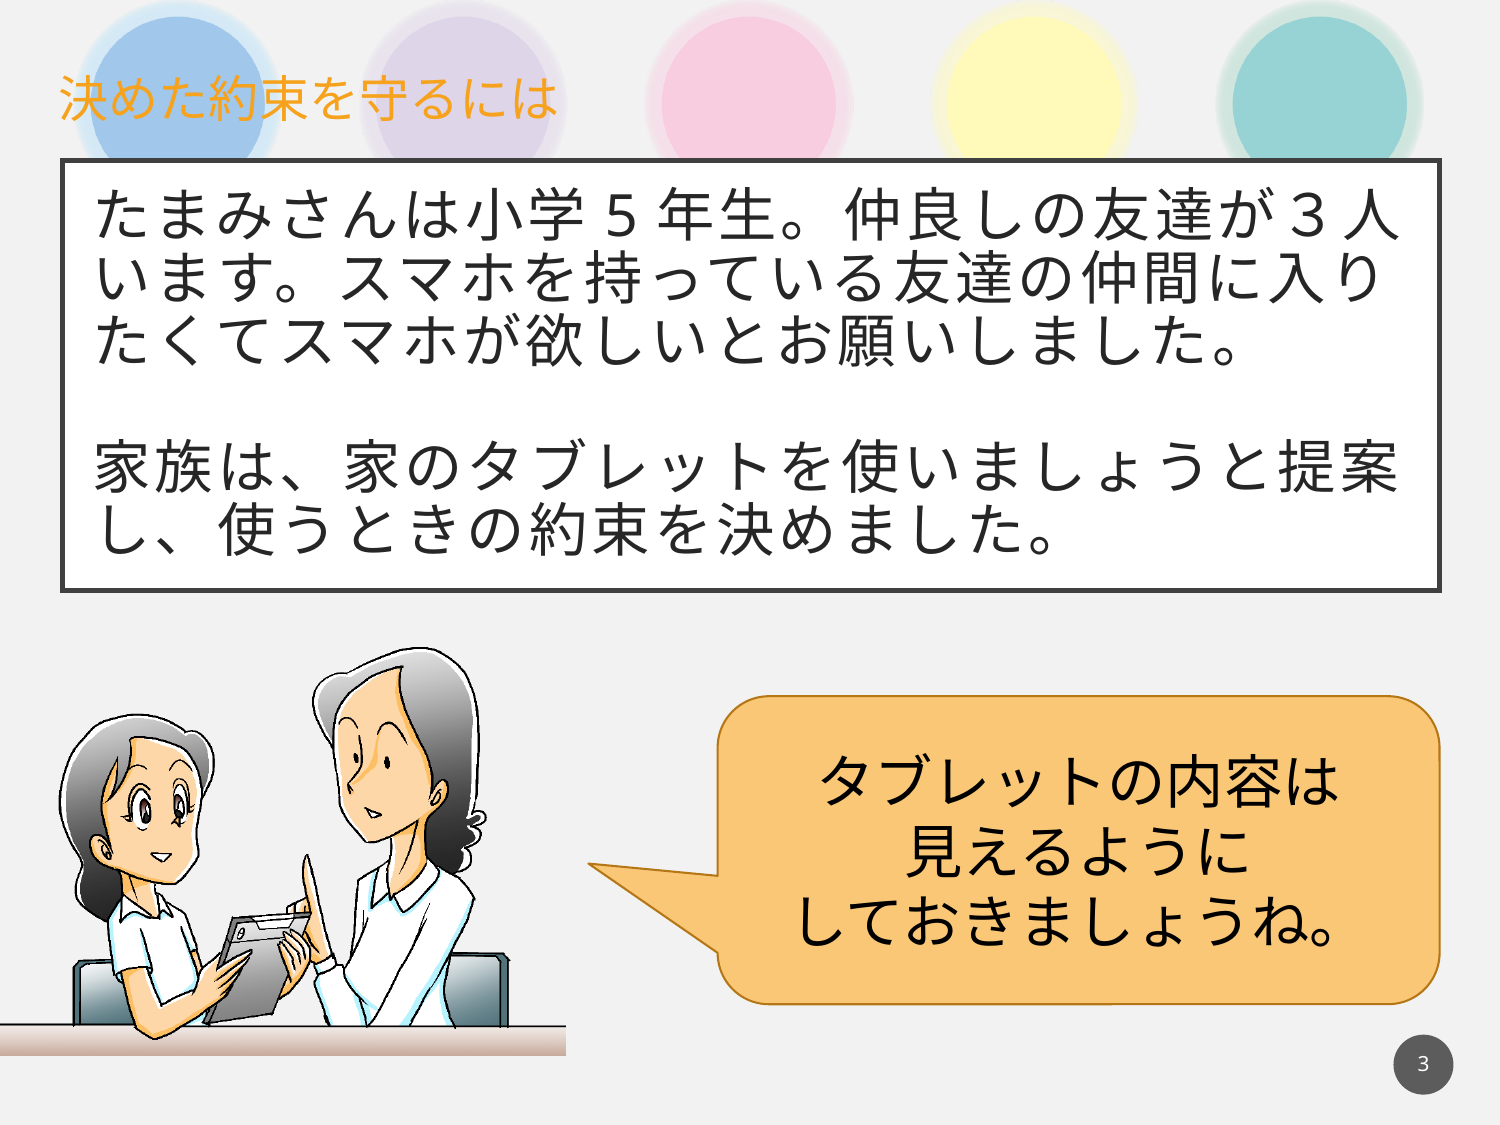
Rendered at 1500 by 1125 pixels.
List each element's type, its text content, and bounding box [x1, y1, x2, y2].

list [0, 625, 566, 1056]
picture [90, 87, 98, 98]
slide_number 3 [1393, 1034, 1454, 1095]
text_box タブレットの内容は 見えるように しておきましょうね。 [587, 695, 1441, 1006]
picture [73, 0, 1424, 158]
picture [73, 101, 85, 117]
title たまみさんは小学5年生。仲良しの友達が３人います。スマホを持っている友達の仲間に入りたくてスマホが欲しいとお願いしました。 家族は、家のタブレットを使いましょうと提案し、使うときの約束を決めました。 [60, 158, 1442, 593]
